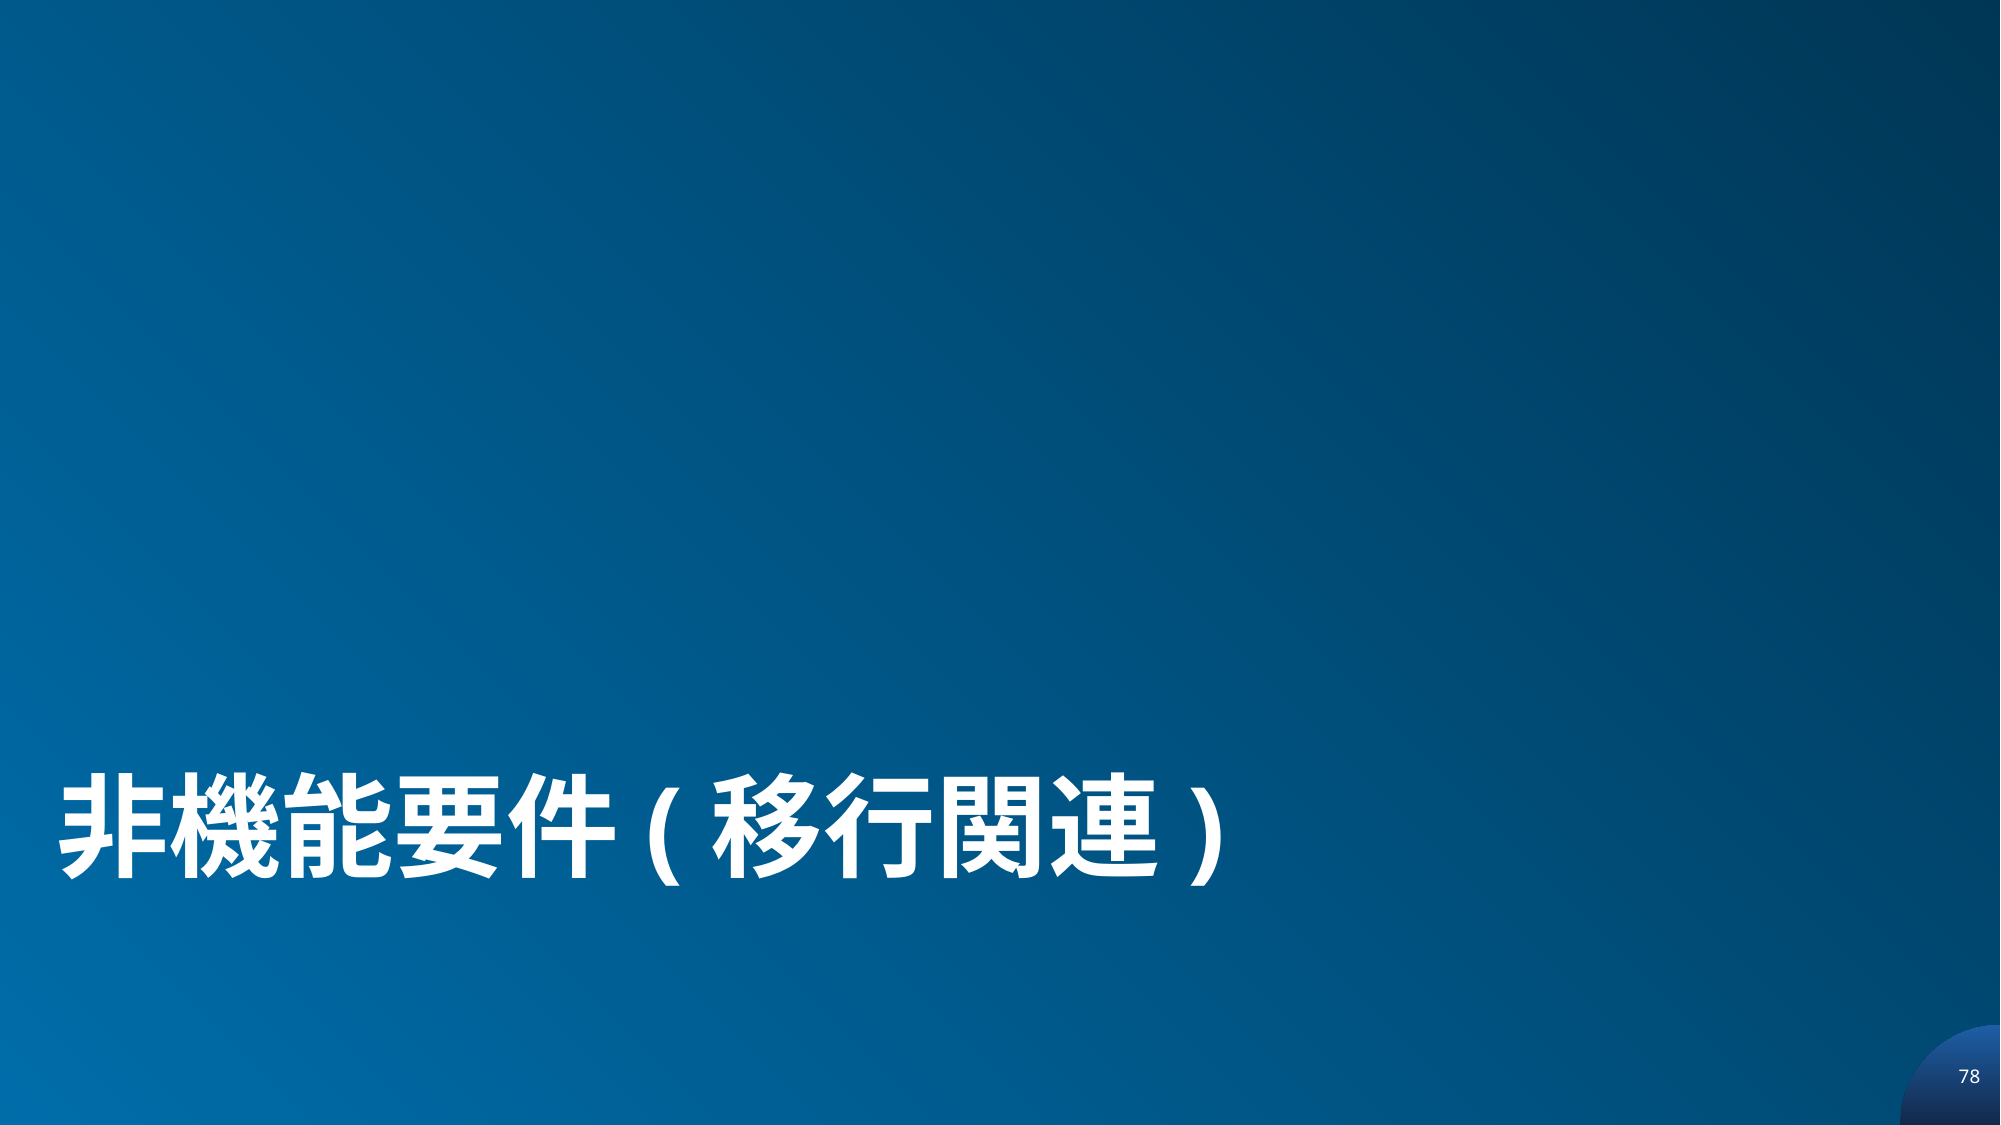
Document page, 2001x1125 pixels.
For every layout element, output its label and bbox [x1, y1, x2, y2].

title [56, 627, 1944, 892]
